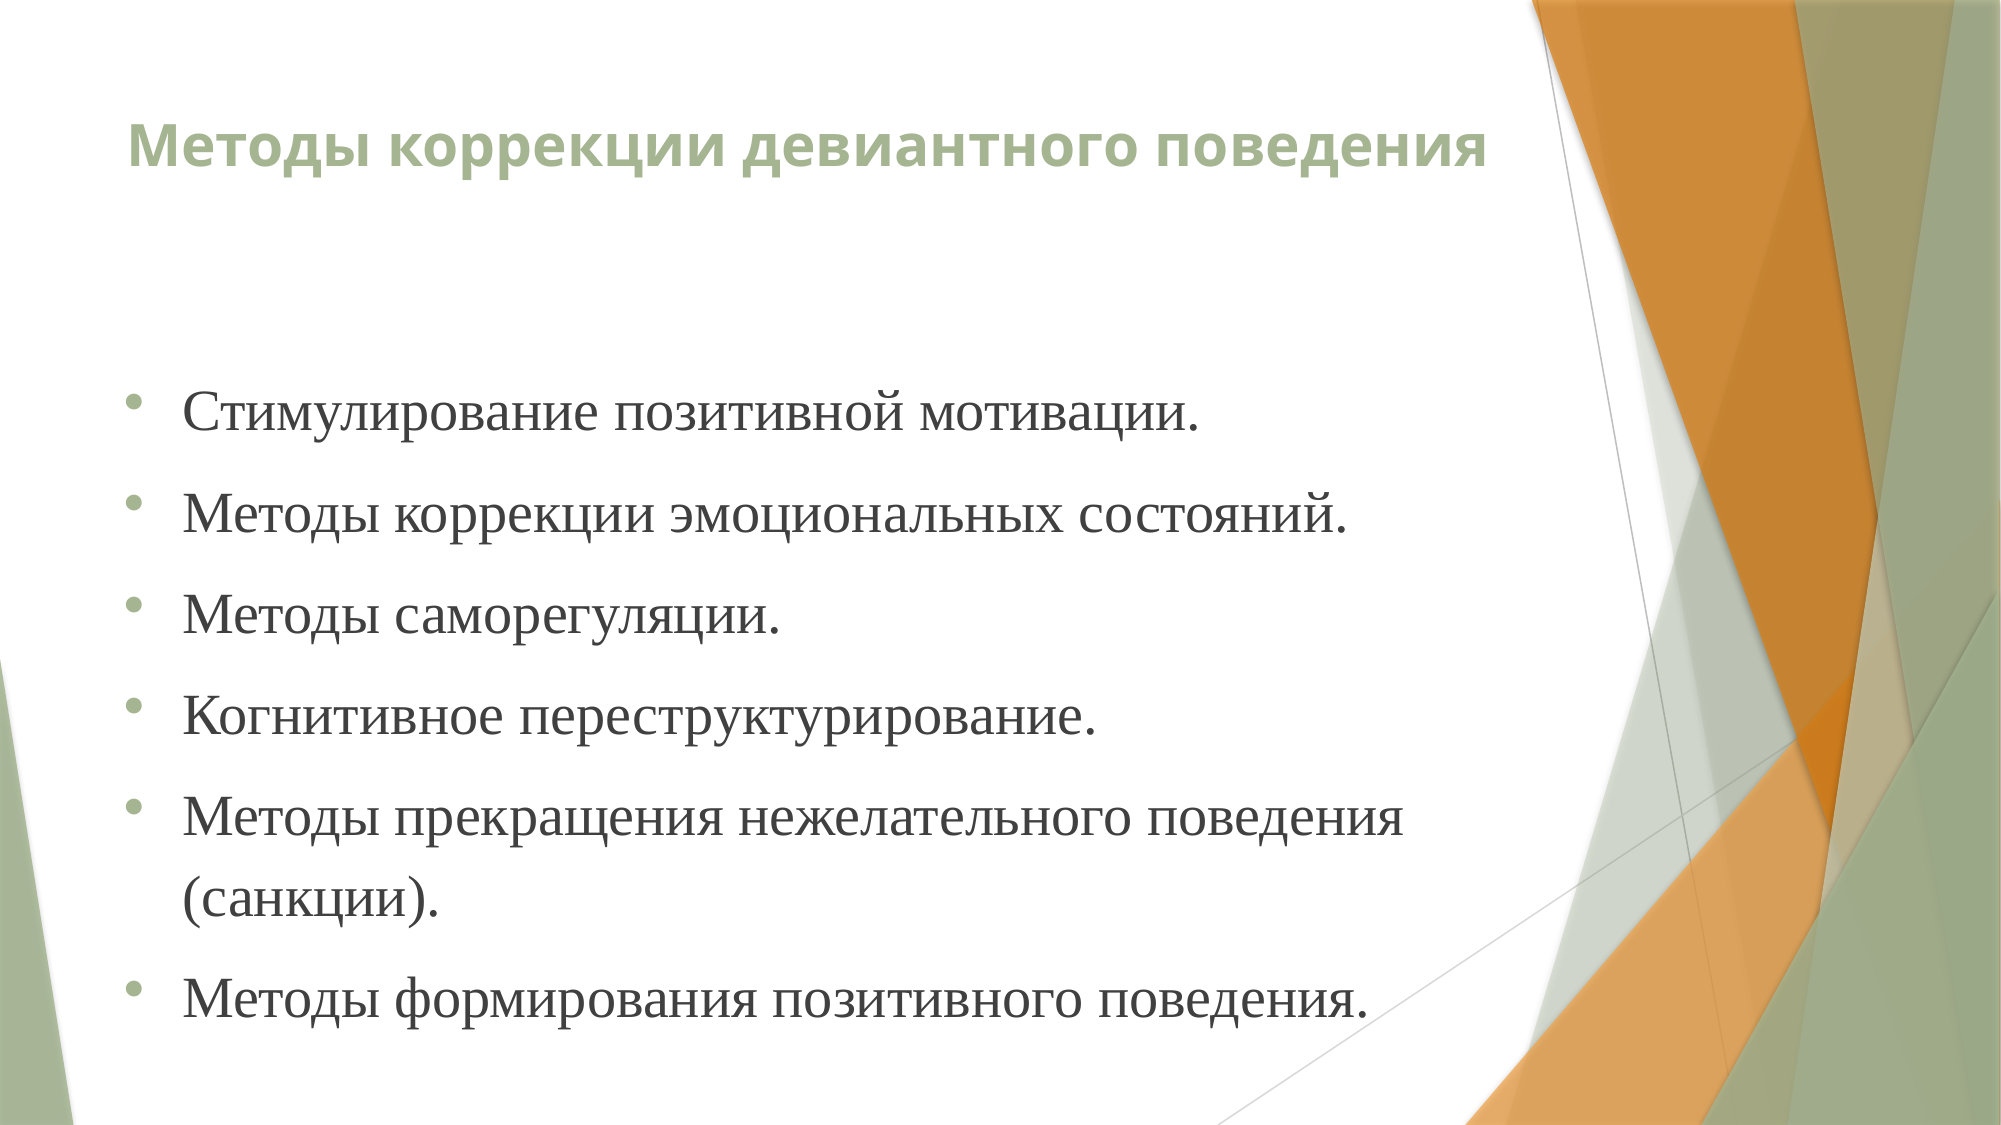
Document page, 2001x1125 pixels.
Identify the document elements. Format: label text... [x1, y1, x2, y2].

title Методы коррекции девиантного поведения [111, 99, 1522, 317]
list Стимулирование позитивной мотивации. Методы коррекции эмоциональных состояний. Методы саморегуляции. Когнитивное переструктурирование. Методы прекращения нежелательного поведения (санкции). Методы формирования позитивного поведения. [111, 354, 1522, 992]
